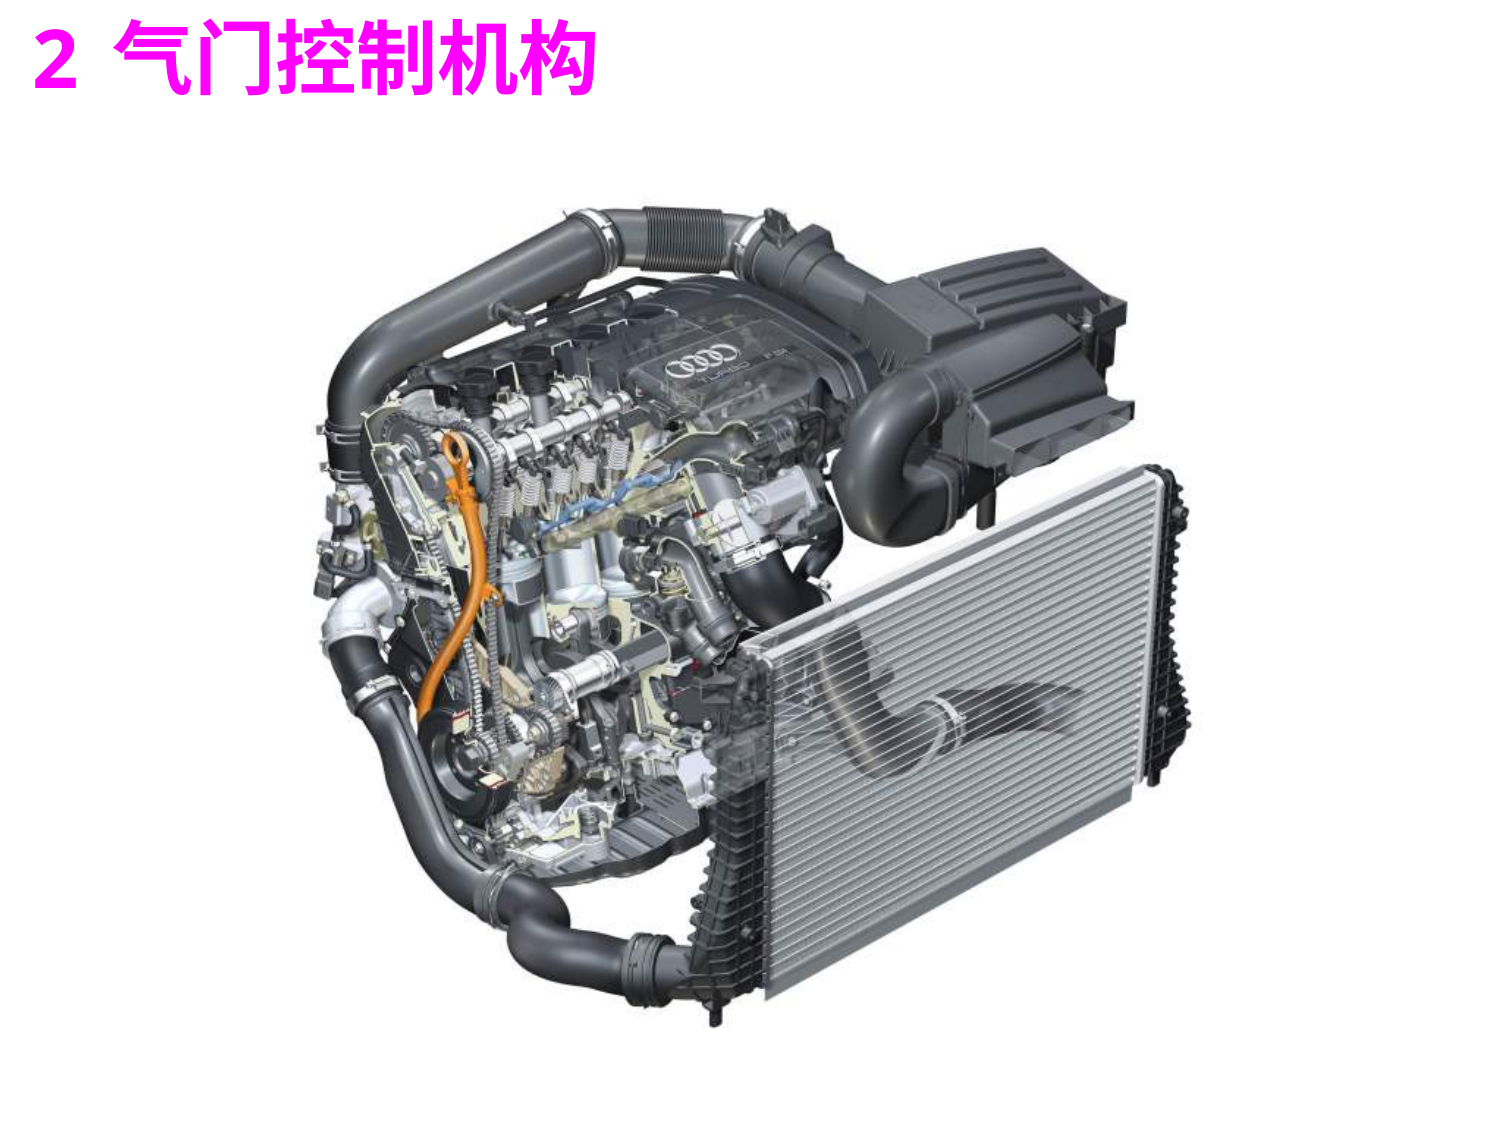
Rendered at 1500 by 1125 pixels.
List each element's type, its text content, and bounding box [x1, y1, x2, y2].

title 2 气门控制机构 [17, 0, 1485, 114]
picture [29, 114, 1318, 1081]
